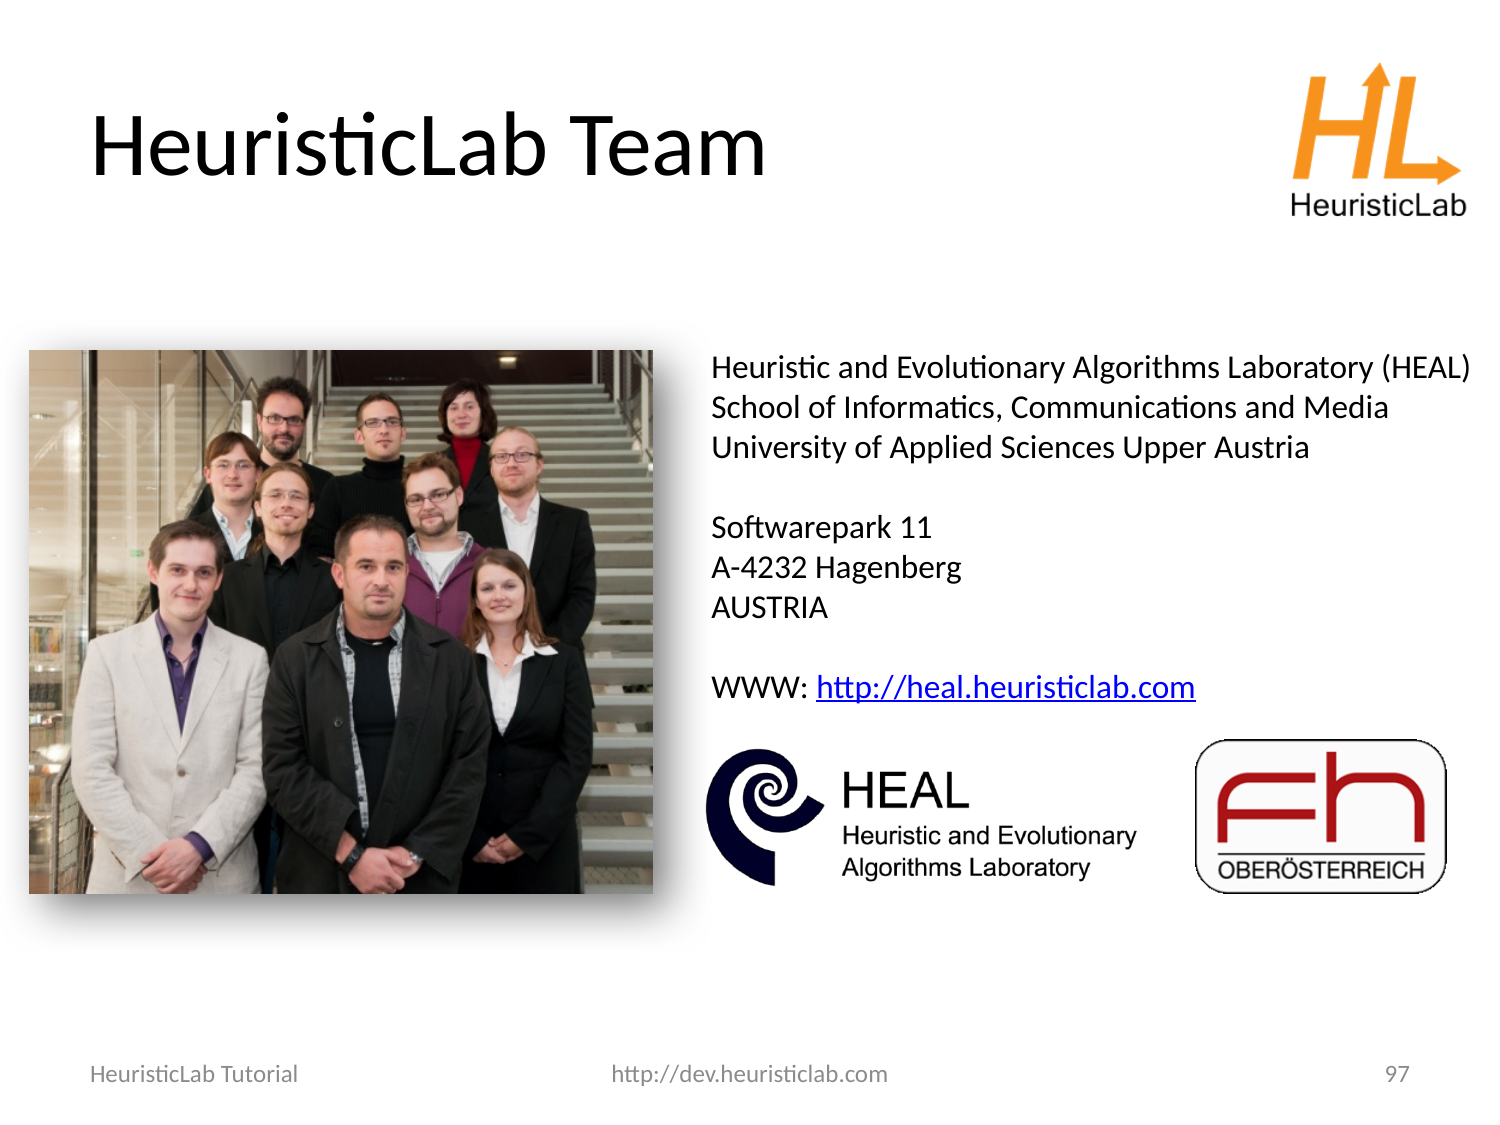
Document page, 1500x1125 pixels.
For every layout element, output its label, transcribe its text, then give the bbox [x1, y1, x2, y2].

picture [702, 745, 1141, 889]
footer http://dev.heuristiclab.com [512, 1042, 988, 1103]
picture [1281, 27, 1474, 244]
picture [29, 350, 653, 894]
title HeuristicLab Team [75, 45, 1282, 233]
slide_number HeuristicLab Tutorial [75, 1042, 425, 1103]
picture [1194, 739, 1448, 894]
text_box Heuristic and Evolutionary Algorithms Laboratory (HEAL) School of Informatics, Communications and Media University of Applied Sciences Upper Austria Softwarepark 11 A-4232 Hagenberg AUSTRIA WWW: http://heal.heuristiclab.com [696, 338, 1500, 713]
slide_number 97 [1074, 1042, 1425, 1103]
